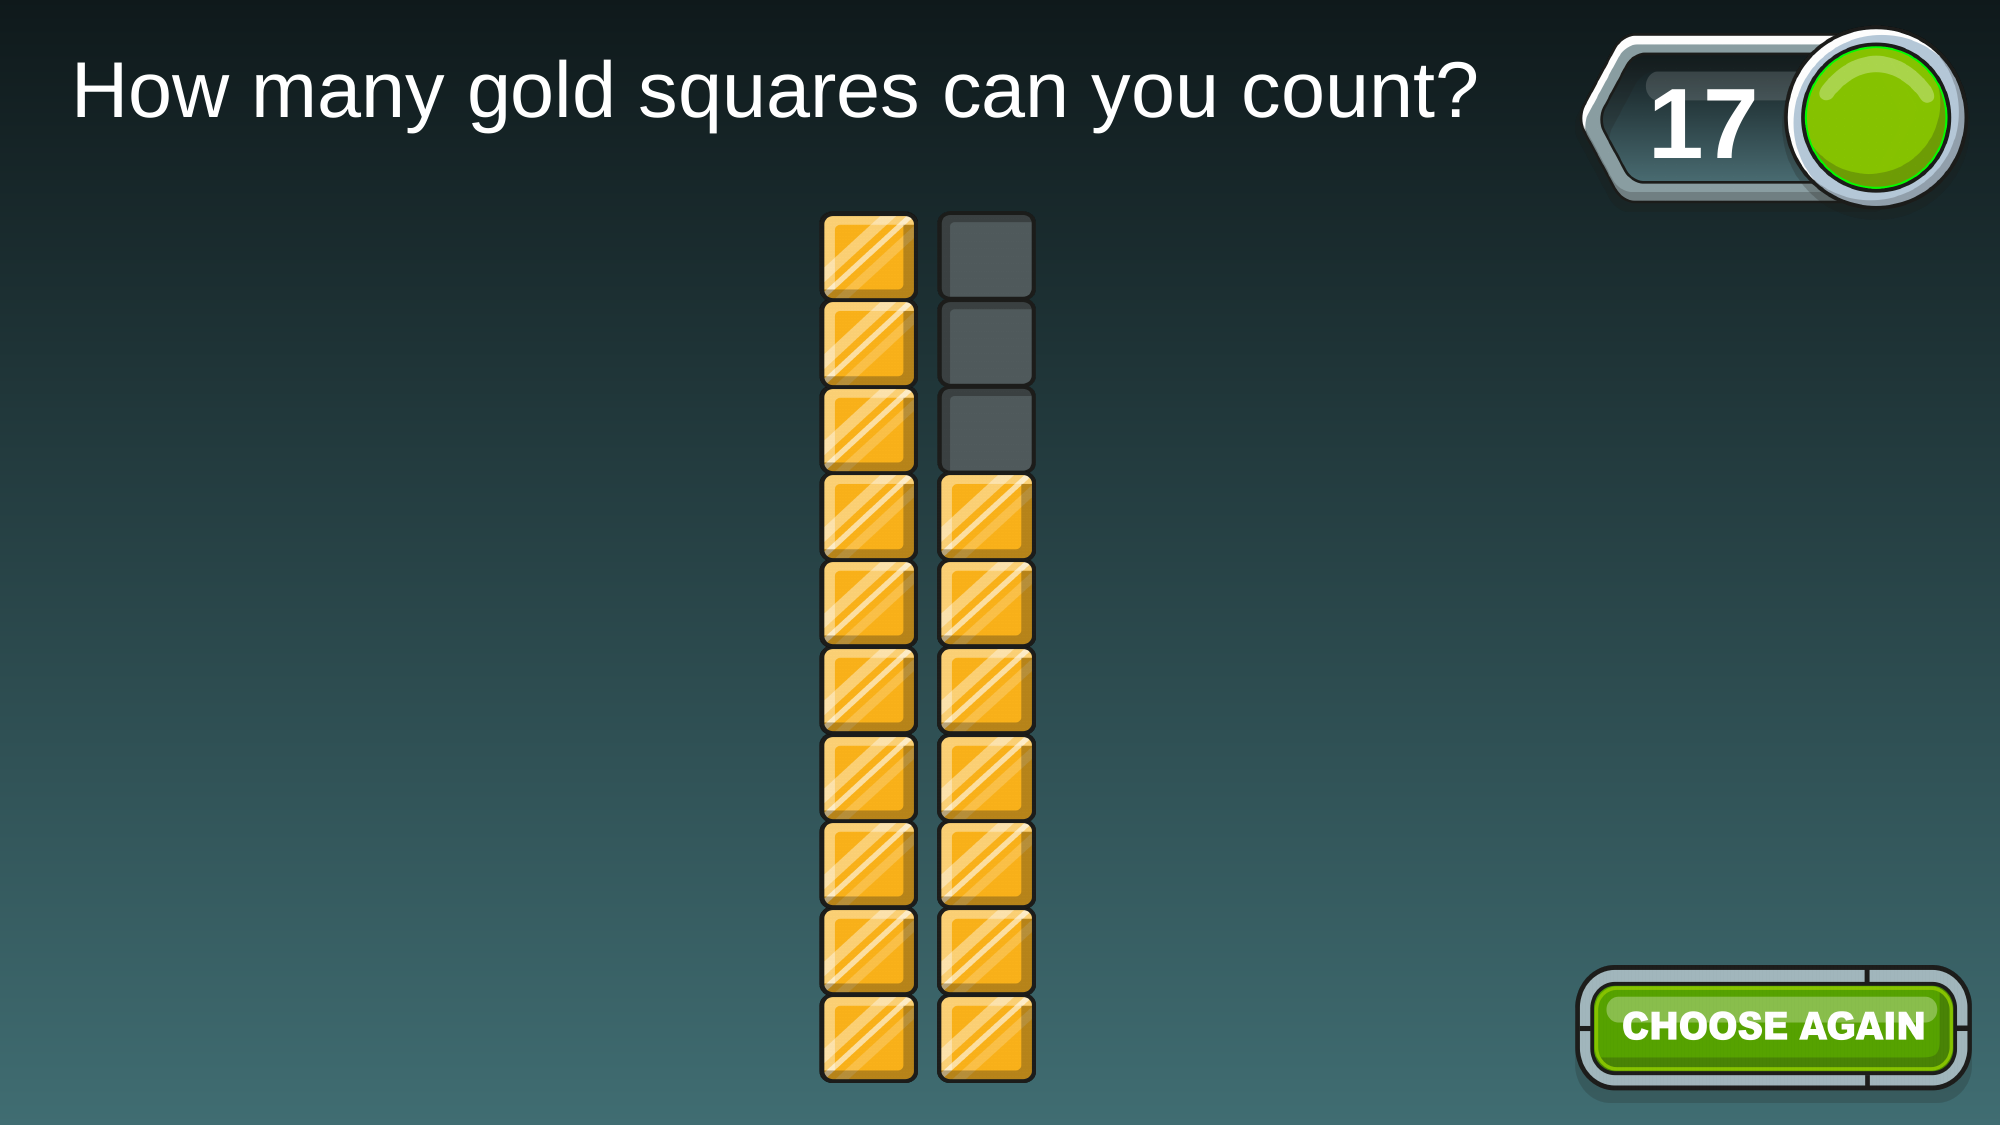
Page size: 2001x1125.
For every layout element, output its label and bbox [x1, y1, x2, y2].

picture [937, 210, 1036, 1083]
text_box [56, 30, 1553, 150]
picture [819, 210, 919, 1083]
picture [1575, 965, 1972, 1104]
picture [1575, 25, 1971, 221]
